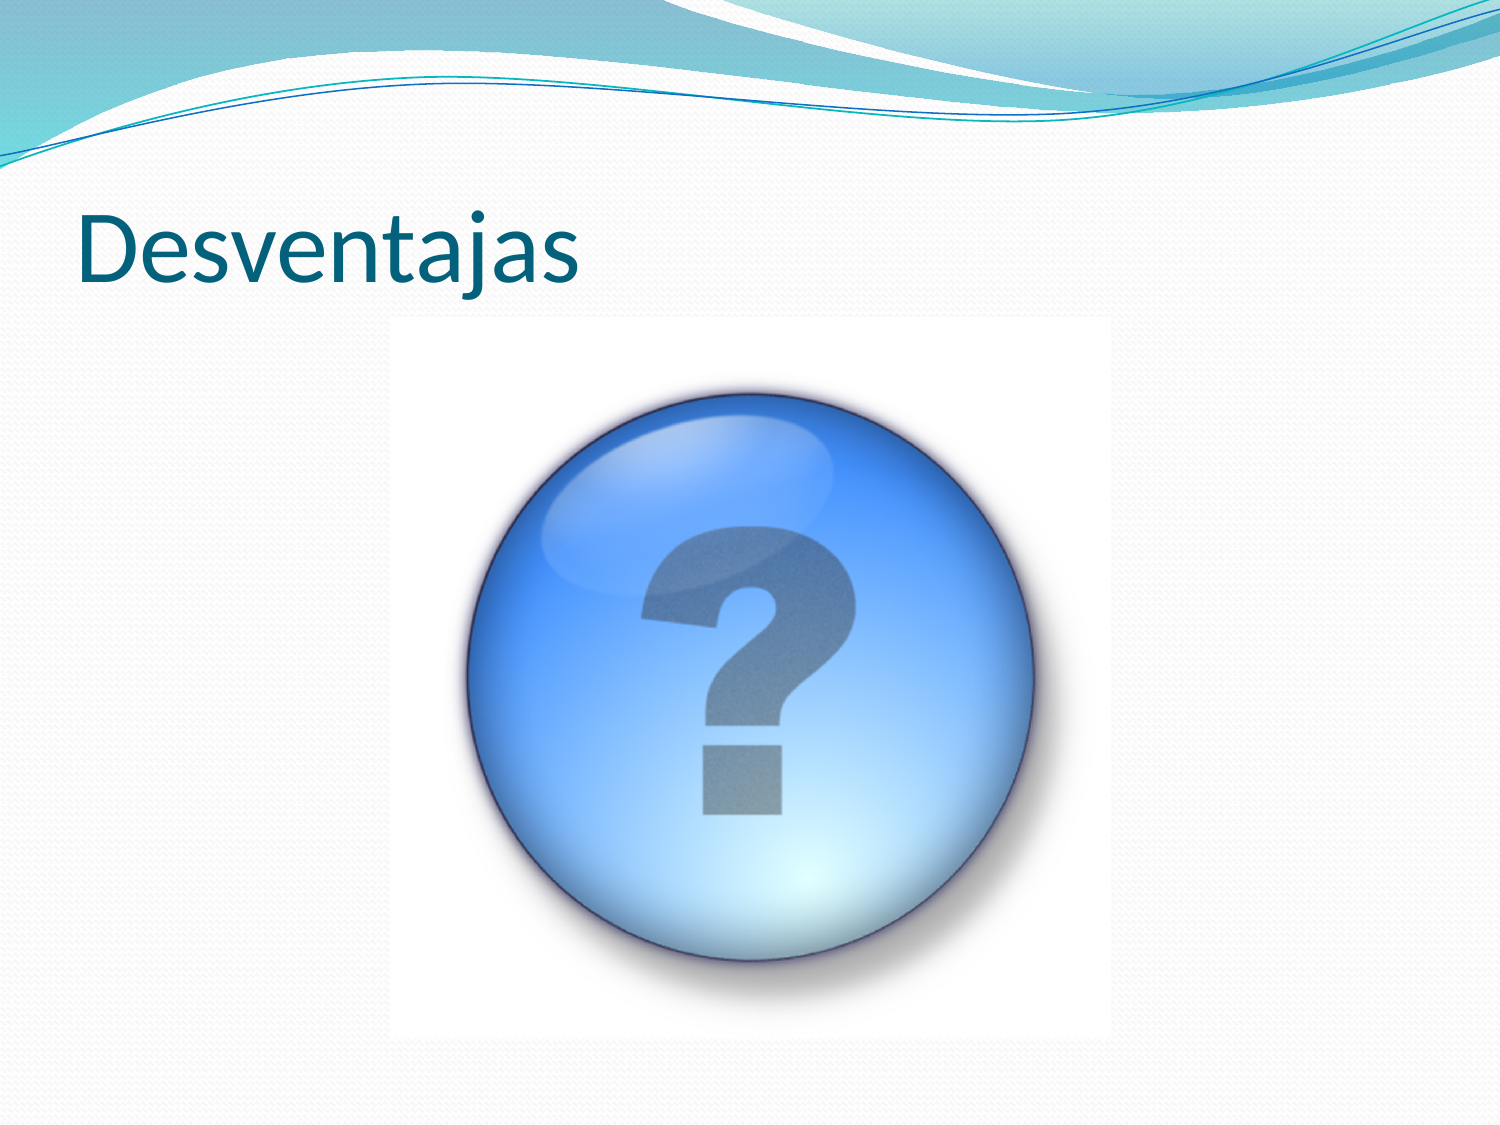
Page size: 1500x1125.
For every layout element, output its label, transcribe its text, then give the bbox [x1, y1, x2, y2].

title Desventajas [75, 115, 1425, 303]
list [389, 317, 1111, 1038]
